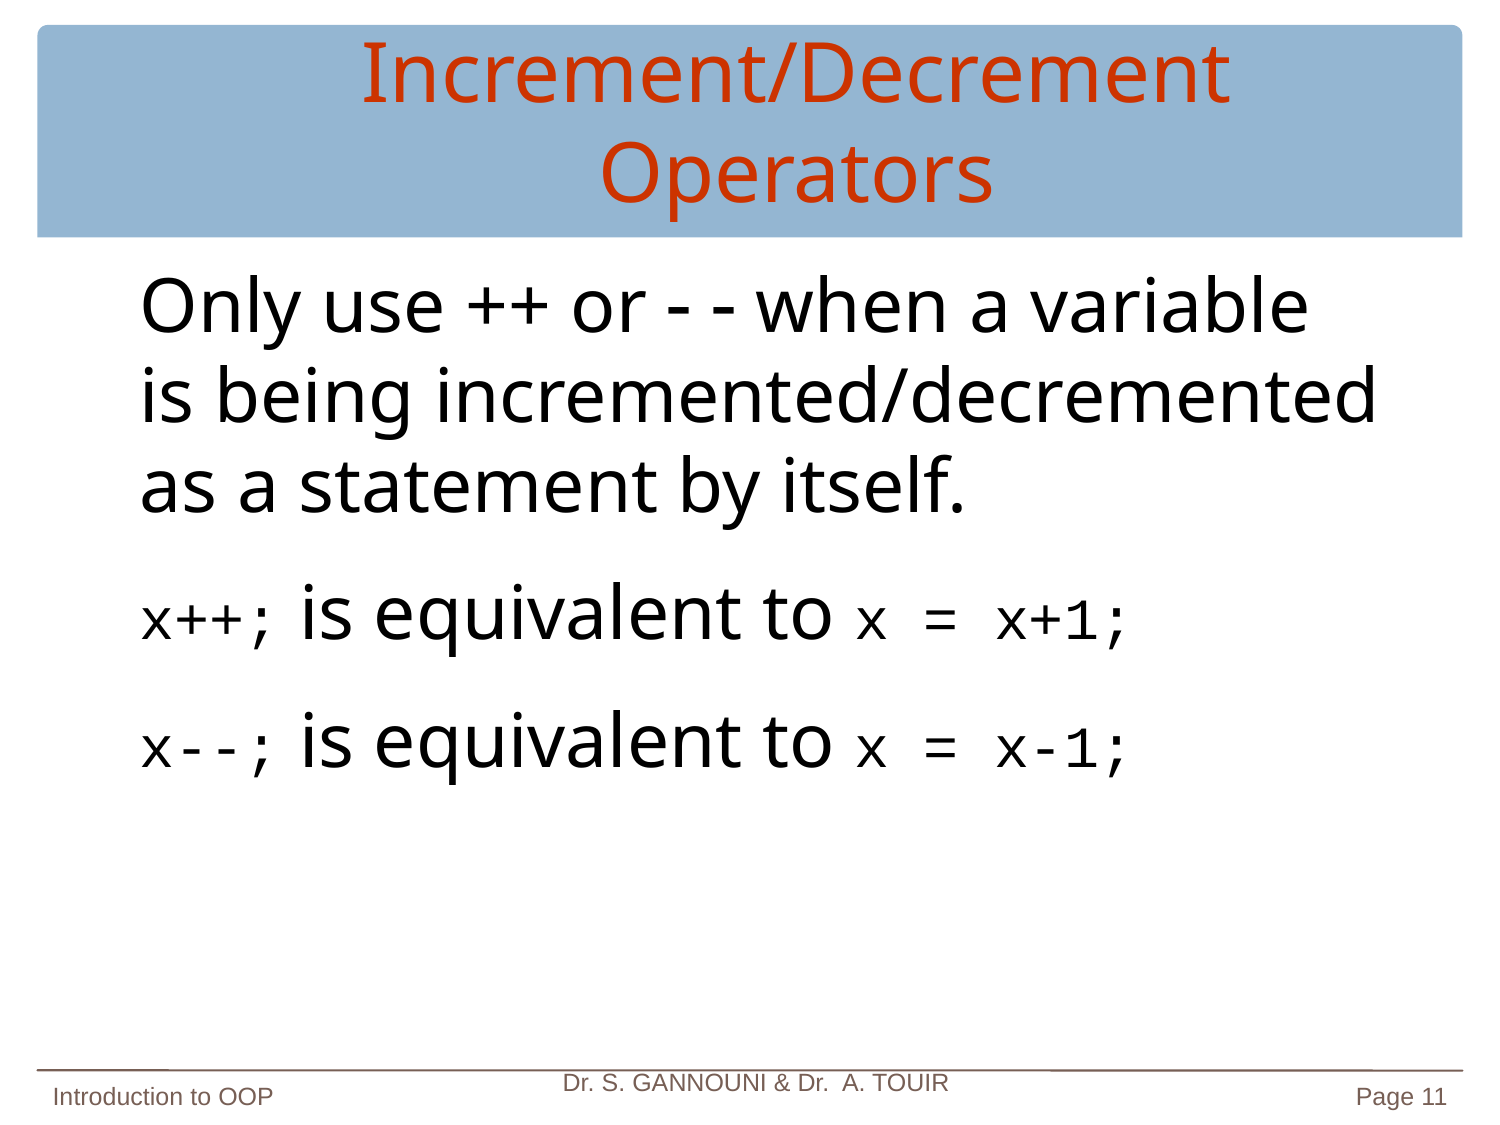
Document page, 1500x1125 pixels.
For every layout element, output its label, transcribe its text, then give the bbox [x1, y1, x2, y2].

text_box Only use ++ or   when a variable is being incremented/decremented as a statement by itself. x++; is equivalent to x = x+1; x--; is equivalent to x = x-1; [124, 249, 1400, 790]
slide_number Page 11 [1112, 1069, 1463, 1123]
slide_number Introduction to OOP [37, 1069, 388, 1123]
footer Dr. S. GANNOUNI & Dr. A. TOUIR [474, 1069, 1038, 1123]
title Increment/Decrement Operators [143, 0, 1451, 138]
